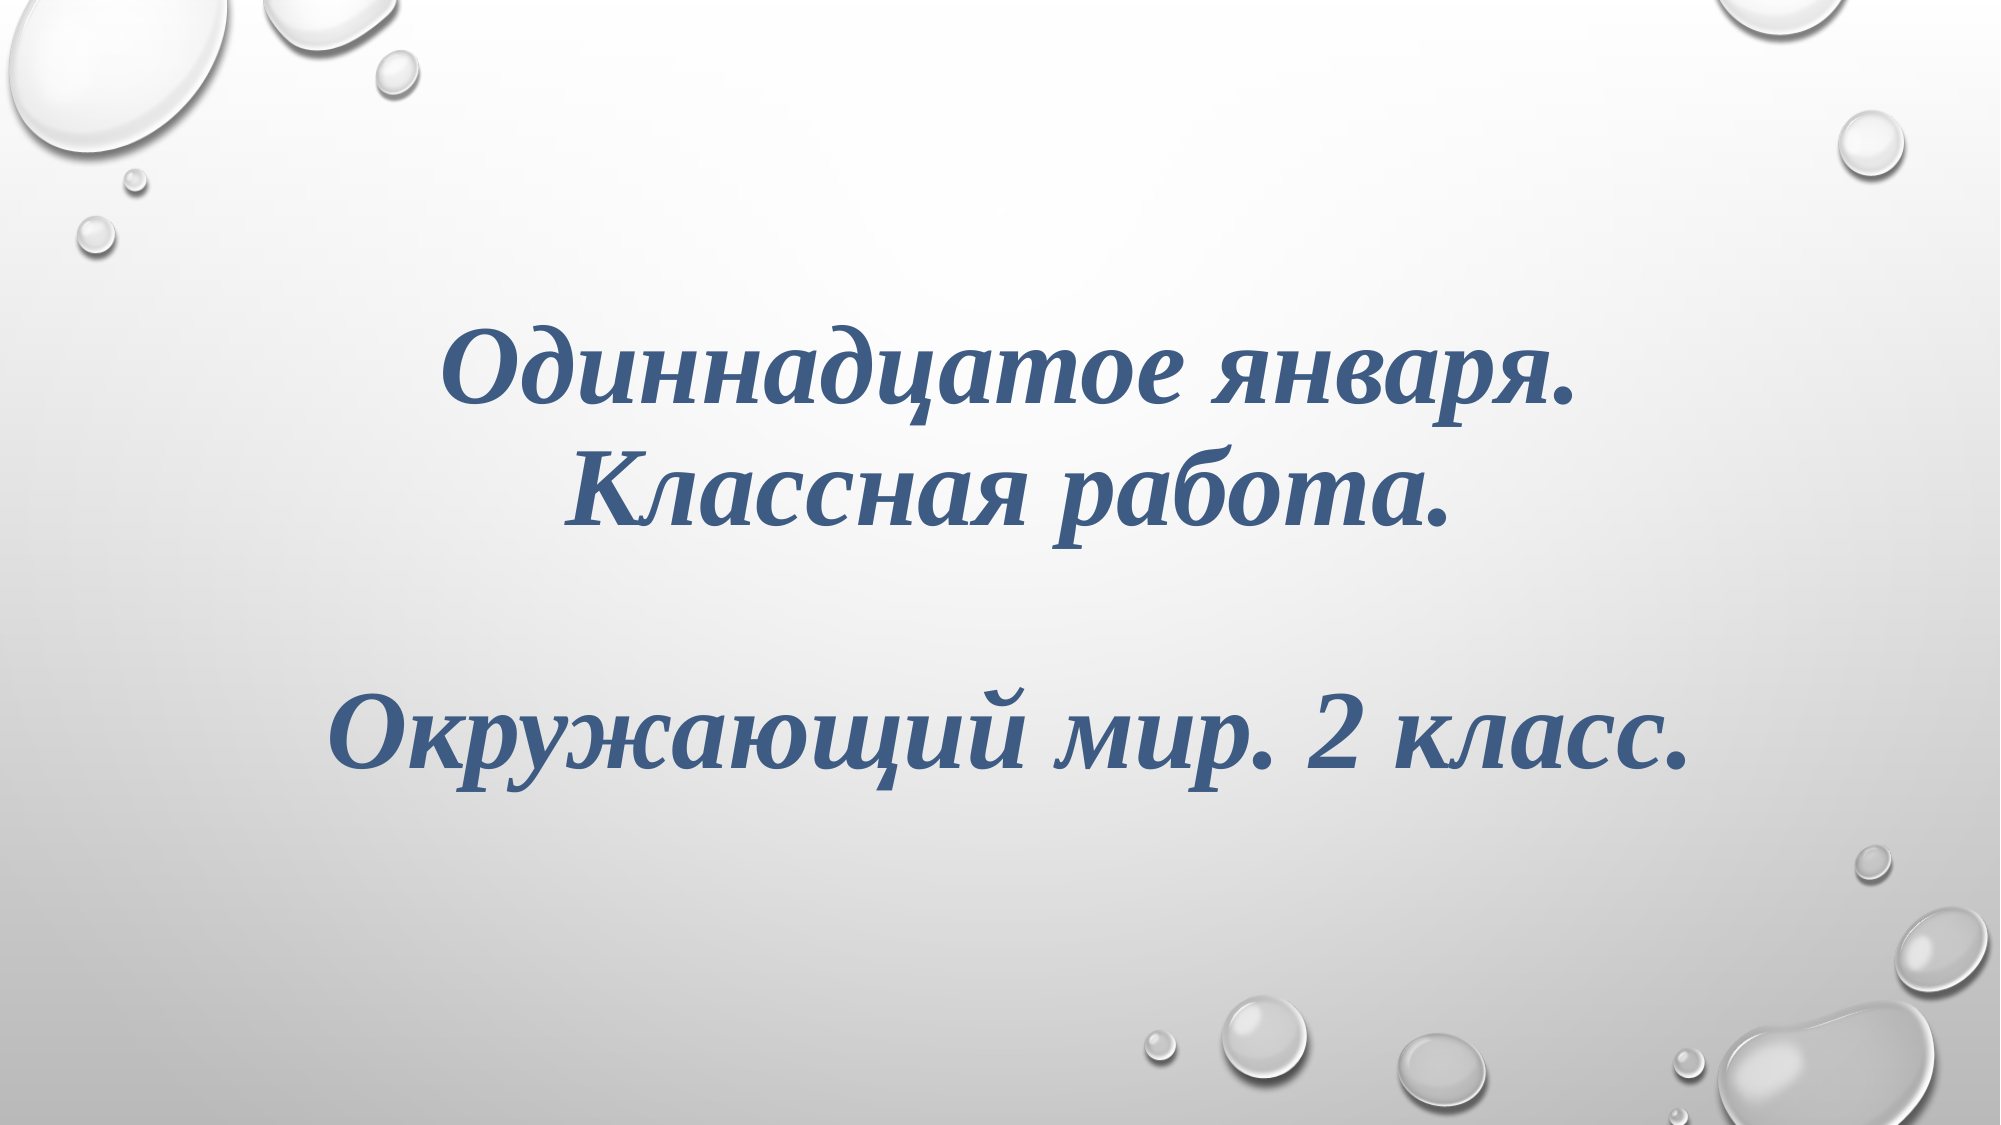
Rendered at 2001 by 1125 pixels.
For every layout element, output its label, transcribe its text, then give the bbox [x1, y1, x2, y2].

picture [0, 0, 2000, 1125]
title Одиннадцатое января. Классная работа. Окружающий мир. 2 класс. [67, 101, 1955, 998]
